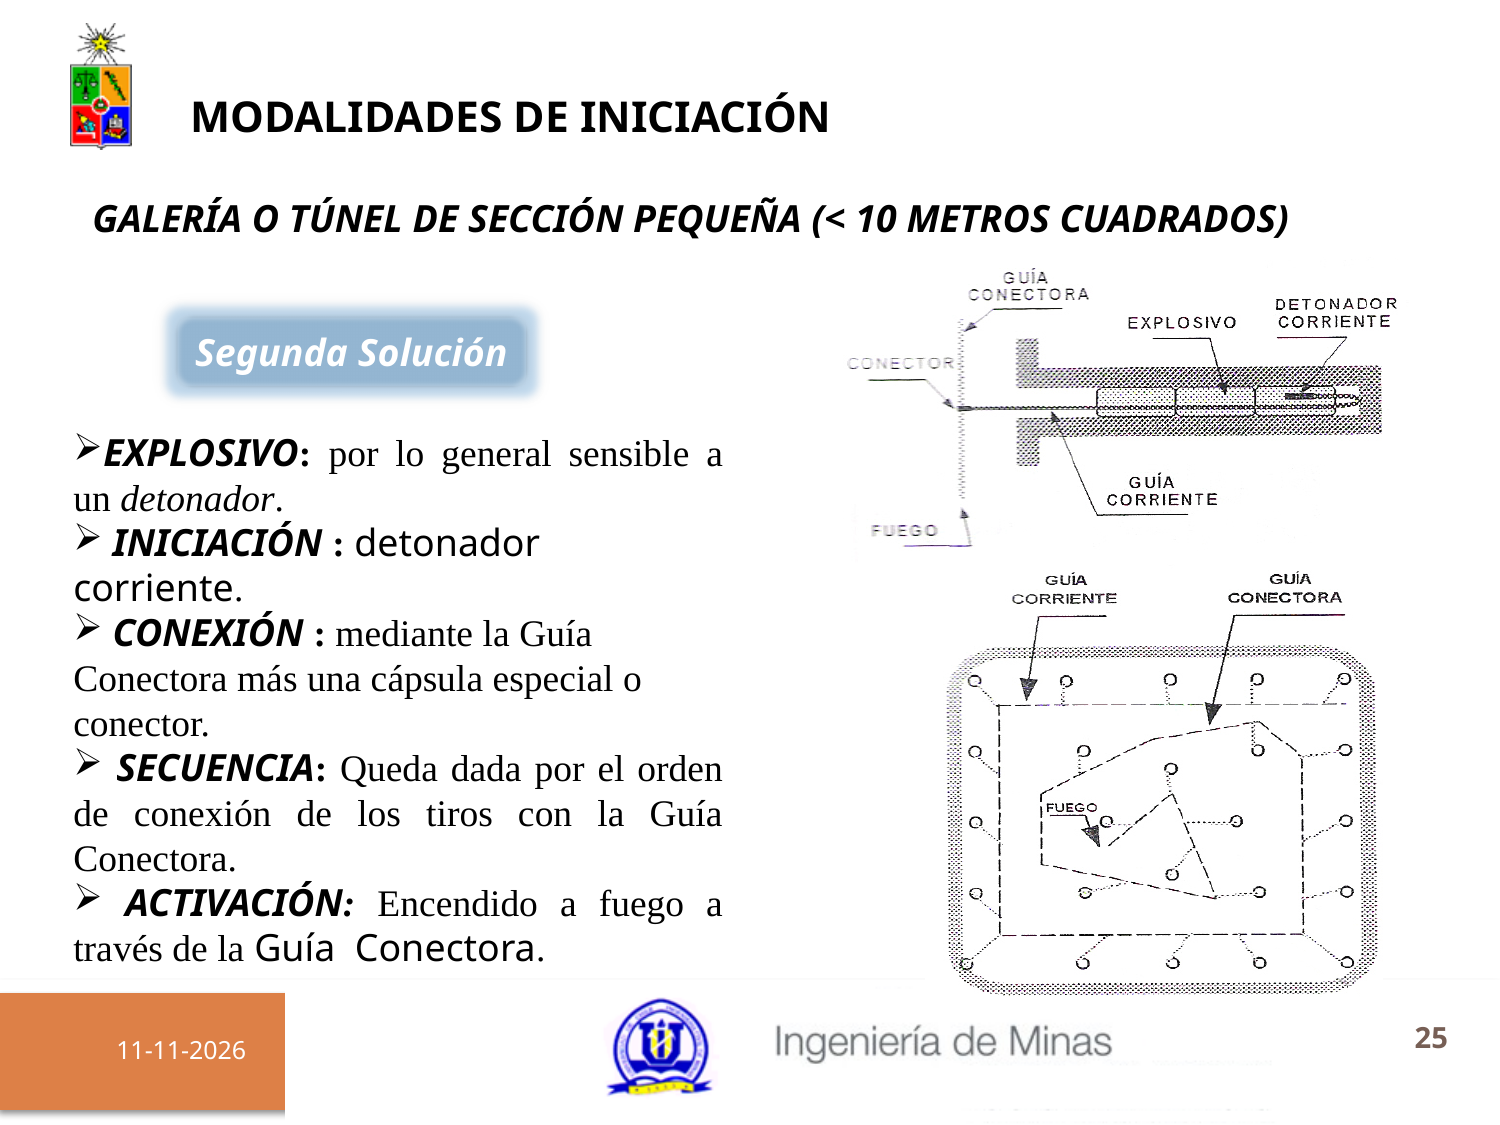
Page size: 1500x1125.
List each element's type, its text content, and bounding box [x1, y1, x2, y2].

text_box Galería o túnel de sección pequeña (< 10 metros cuadrados) [77, 187, 1305, 248]
text_box Segunda Solución [183, 323, 521, 381]
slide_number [12, 995, 279, 1108]
picture [285, 257, 1500, 1125]
text_box Modalidades de iniciación [175, 81, 1266, 148]
picture [69, 23, 132, 151]
text_box EXPLOSIVO: por lo general sensible a un detonador. INICIACIÓN : detonador corriente. CONEXIÓN : mediante la Guía Conectora más una cápsula especial o conector. SECUENCIA: Queda dada por el orden de conexión de los tiros con la Guía Conectora. ACTIVACIÓN: Encendido a fuego a través de la Guía Conectora. [58, 421, 739, 977]
